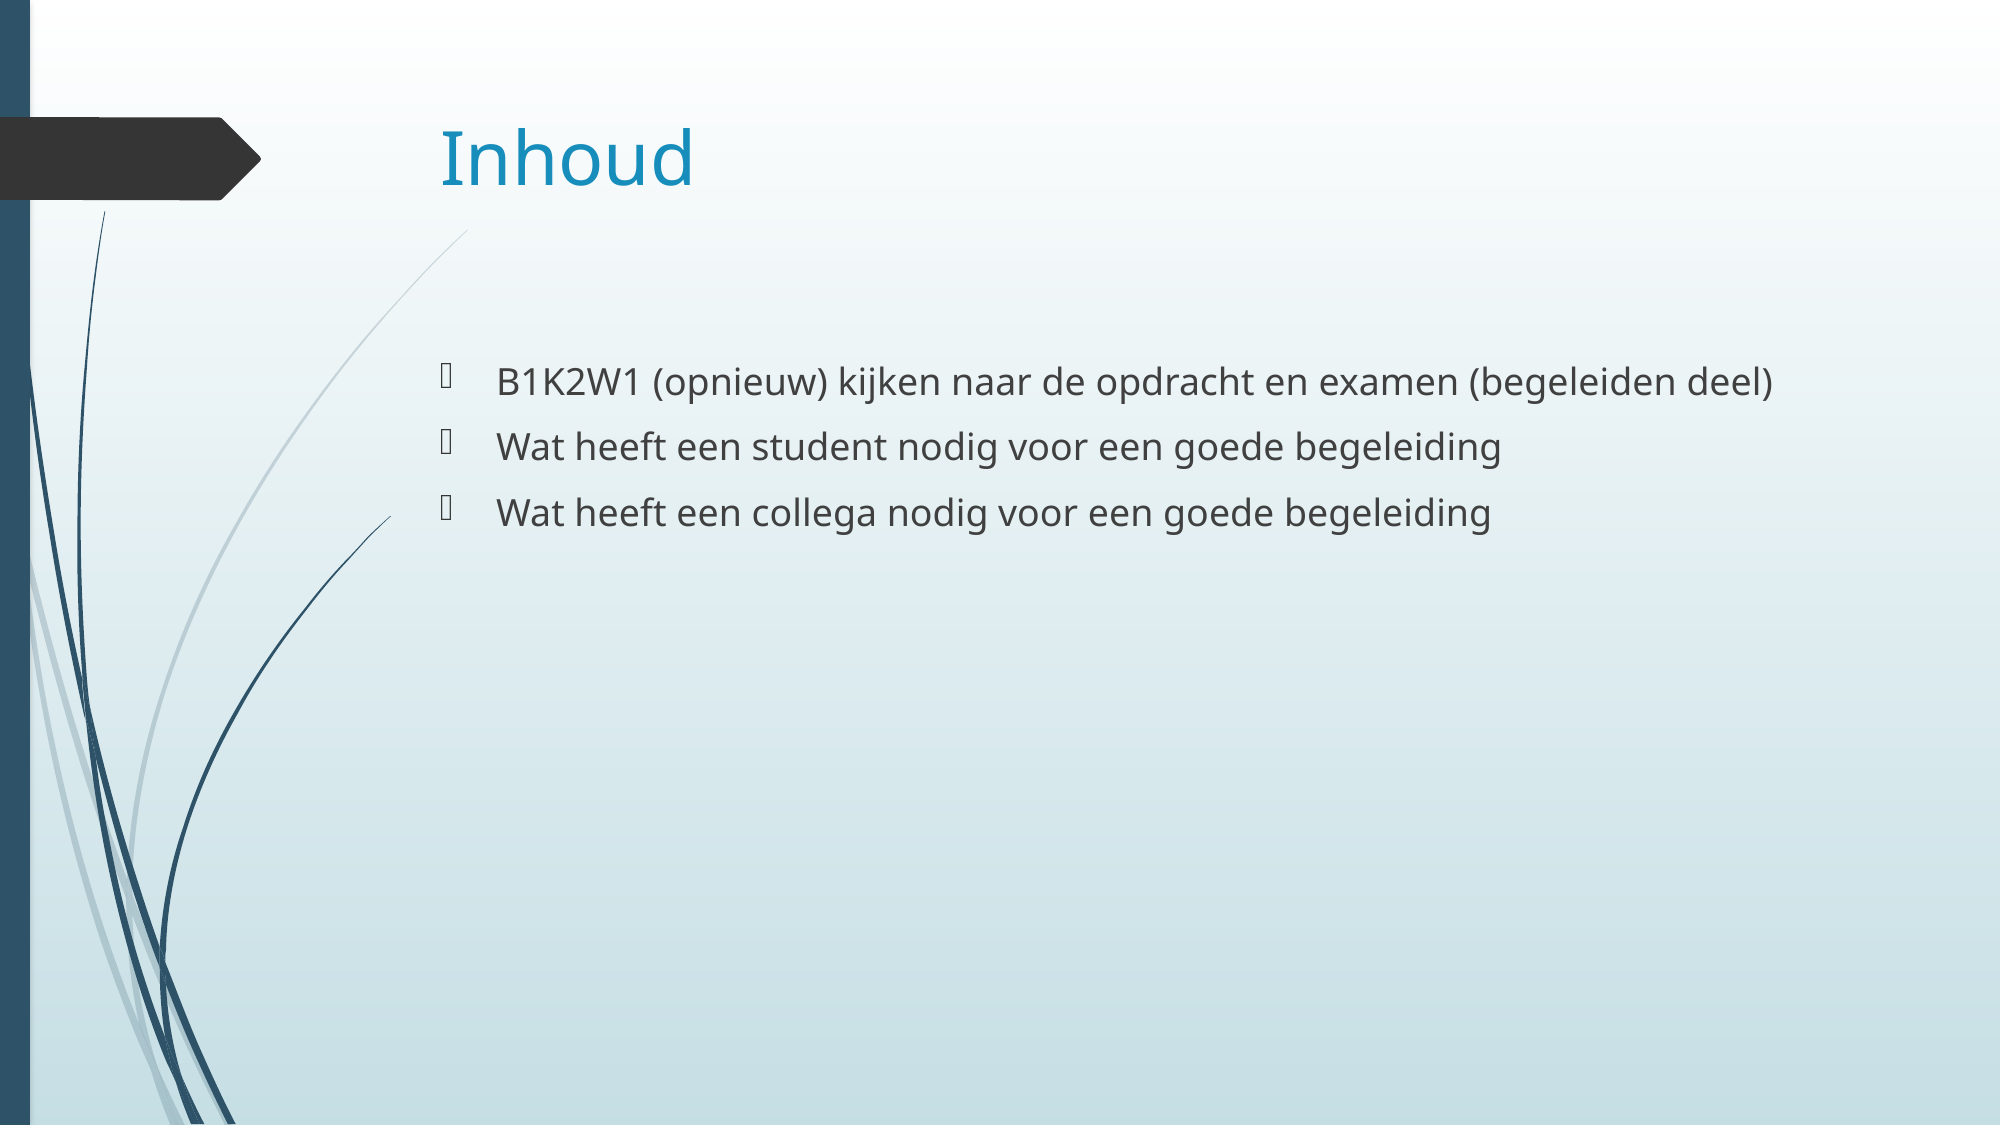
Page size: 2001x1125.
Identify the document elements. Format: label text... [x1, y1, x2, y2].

title Inhoud [425, 102, 1888, 313]
list B1K2W1 (opnieuw) kijken naar de opdracht en examen (begeleiden deel) Wat heeft een student nodig voor een goede begeleiding Wat heeft een collega nodig voor een goede begeleiding [424, 350, 1888, 970]
